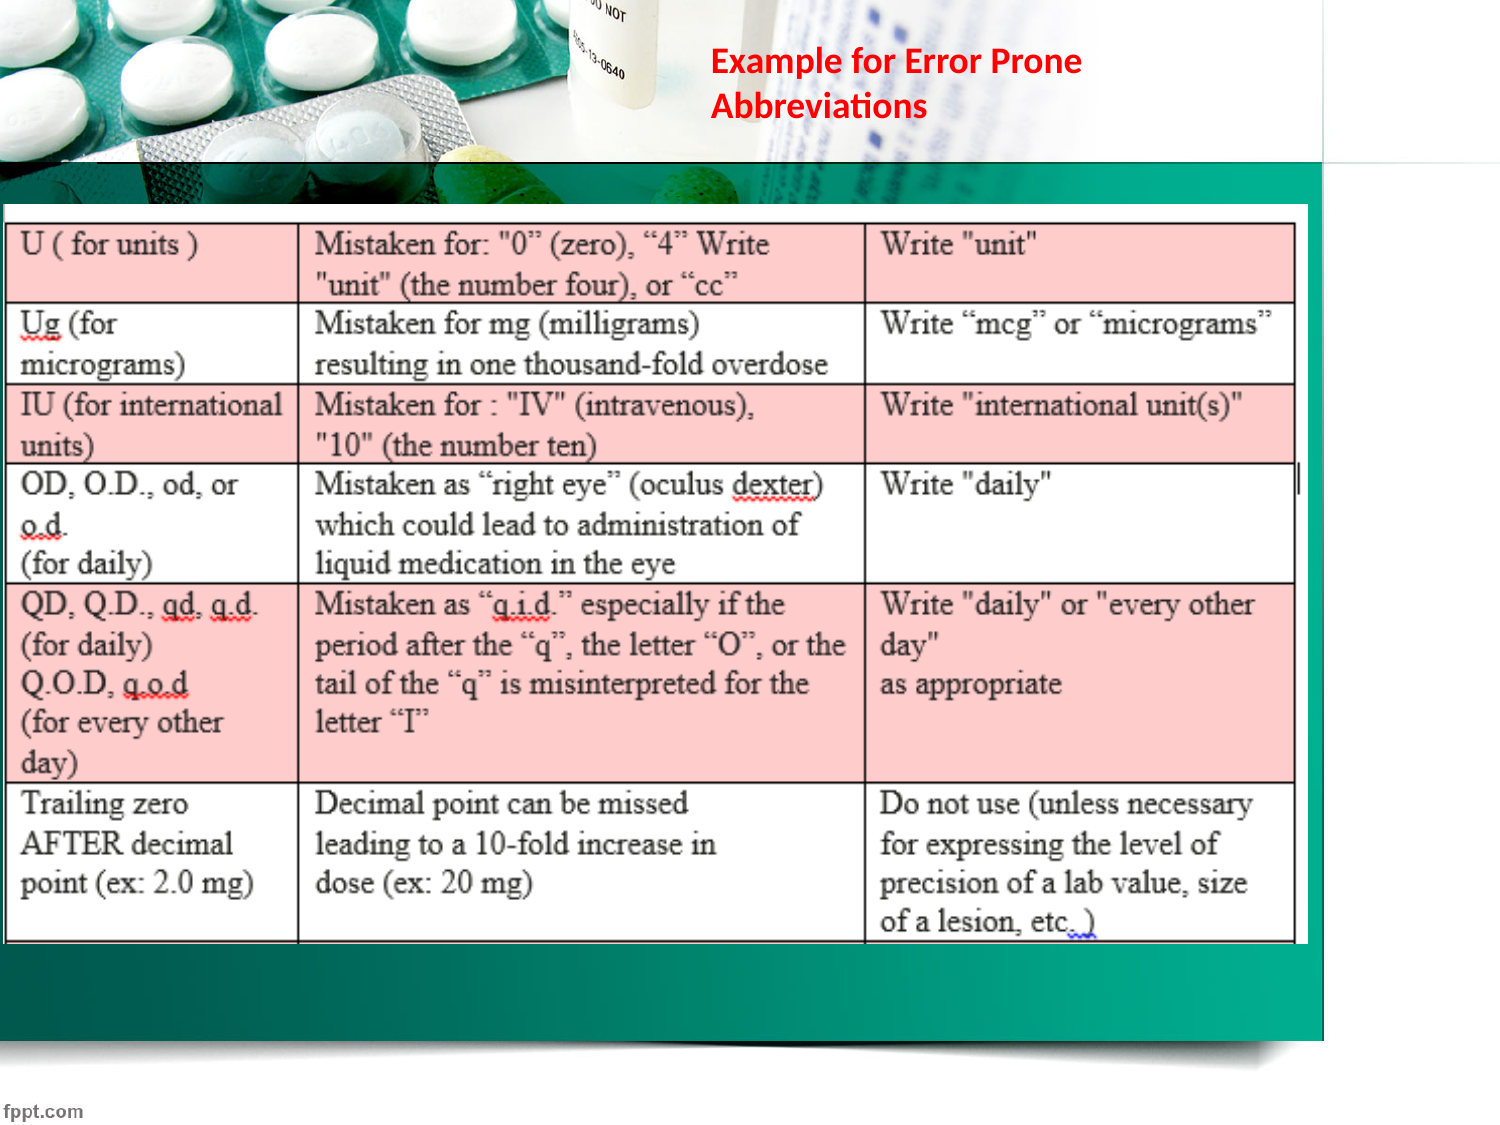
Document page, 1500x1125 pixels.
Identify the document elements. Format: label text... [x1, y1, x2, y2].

text_box Example for Error Prone Abbreviations [696, 28, 1298, 134]
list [2, 204, 1309, 944]
title [223, 61, 1500, 205]
picture [0, 0, 1500, 1125]
